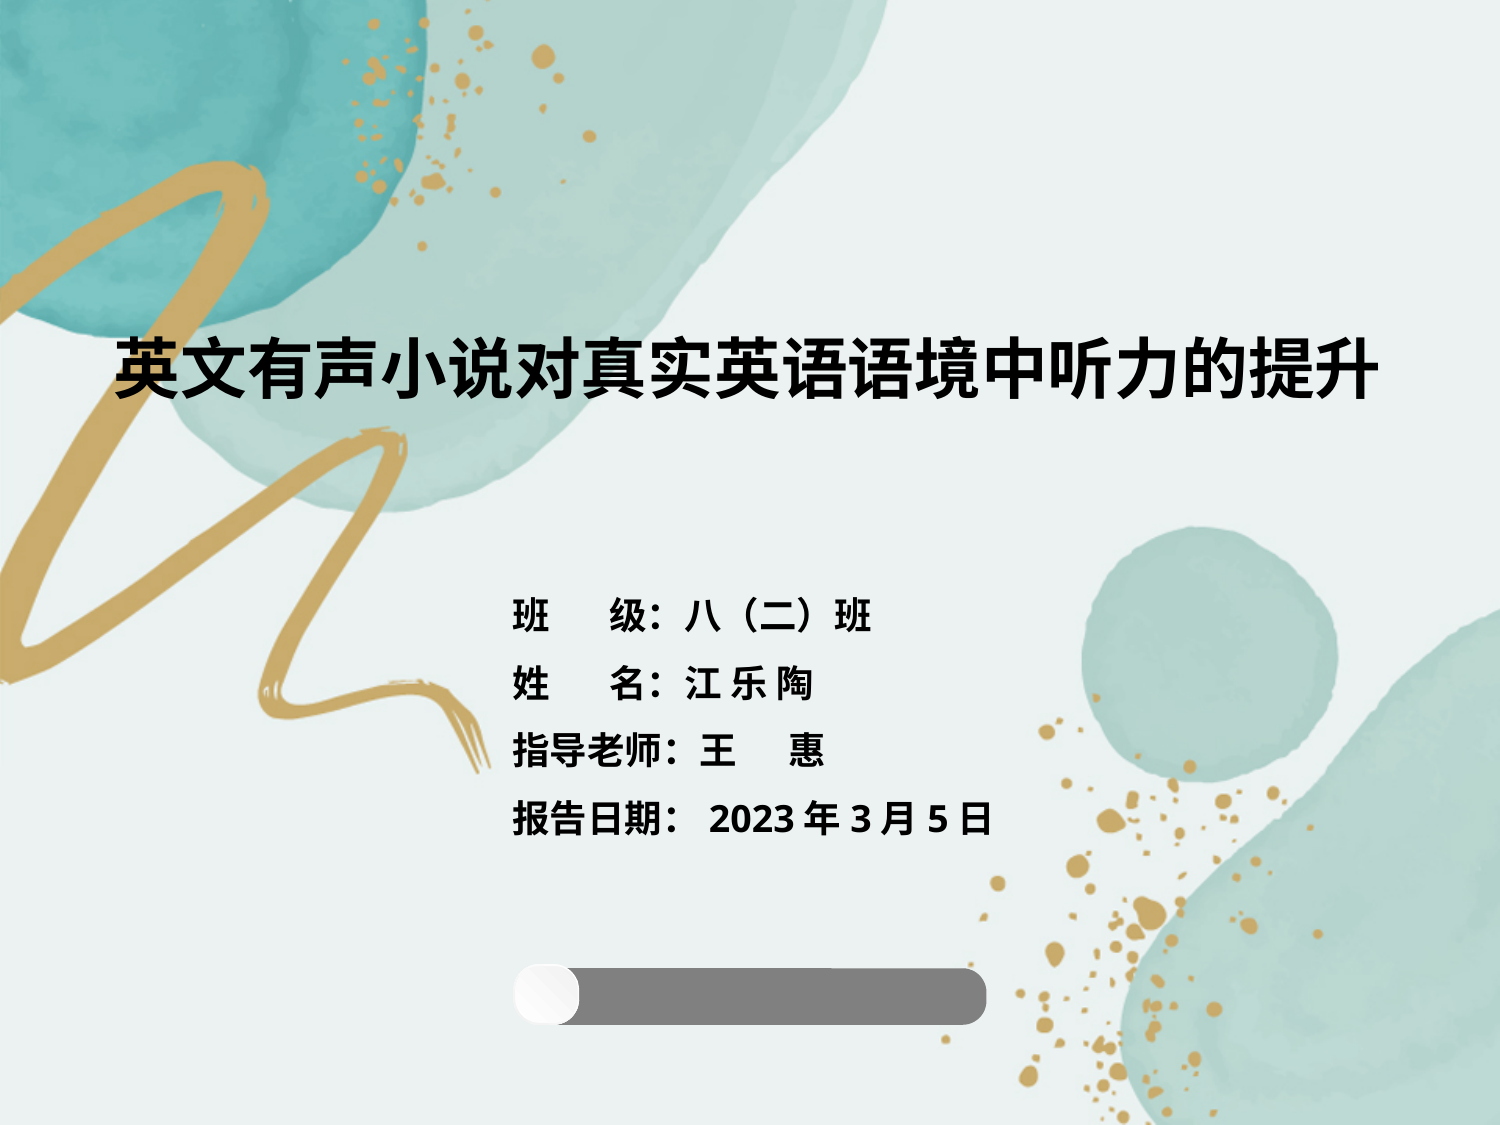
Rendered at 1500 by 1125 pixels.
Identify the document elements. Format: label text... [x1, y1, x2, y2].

picture [0, 0, 1500, 1125]
text_box 英文有声小说对真实英语语境中听力的提升 [107, 320, 1396, 441]
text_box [513, 963, 987, 1025]
text_box 班 级：八（二）班 姓 名：江 乐 陶 指导老师：王 惠 报告日期：2023年3月5日 [497, 562, 1011, 848]
